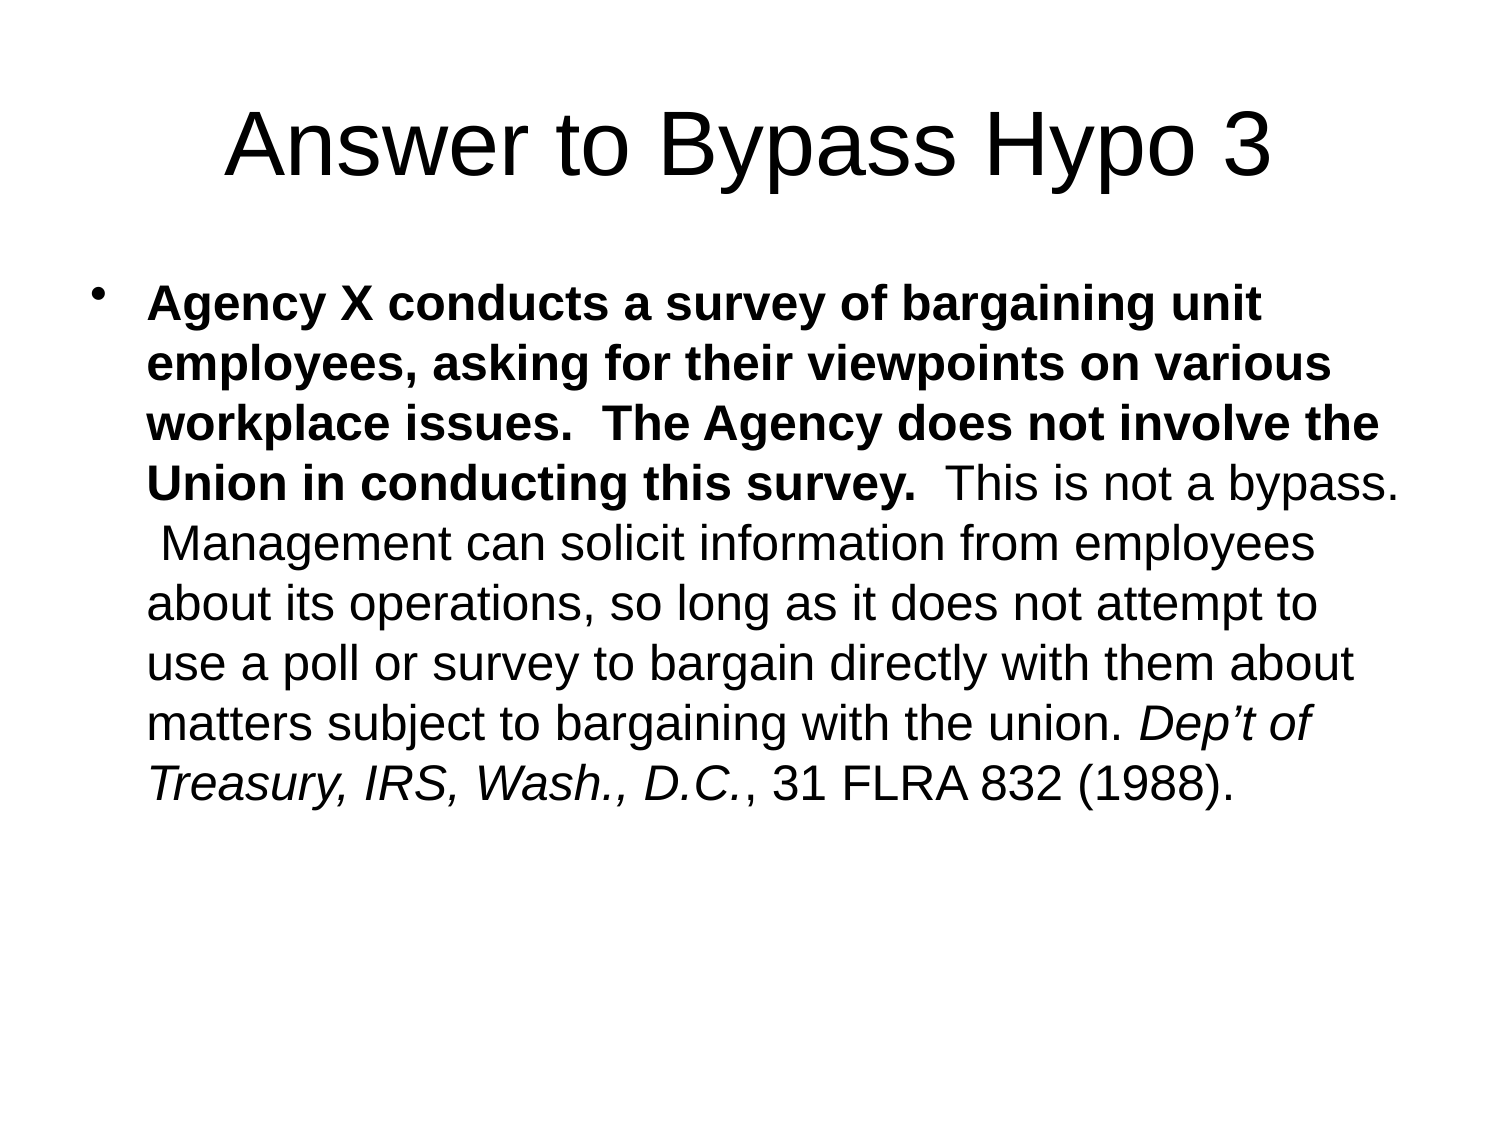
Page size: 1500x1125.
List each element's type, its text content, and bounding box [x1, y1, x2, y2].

title Answer to Bypass Hypo 3 [74, 44, 1426, 233]
list Agency X conducts a survey of bargaining unit employees, asking for their viewpoints on various workplace issues. The Agency does not involve the Union in conducting this survey. This is not a bypass. Management can solicit information from employees about its operations, so long as it does not attempt to use a poll or survey to bargain directly with them about matters subject to bargaining with the union. Dep’t of Treasury, IRS, Wash., D.C., 31 FLRA 832 (1988). [74, 262, 1426, 1006]
